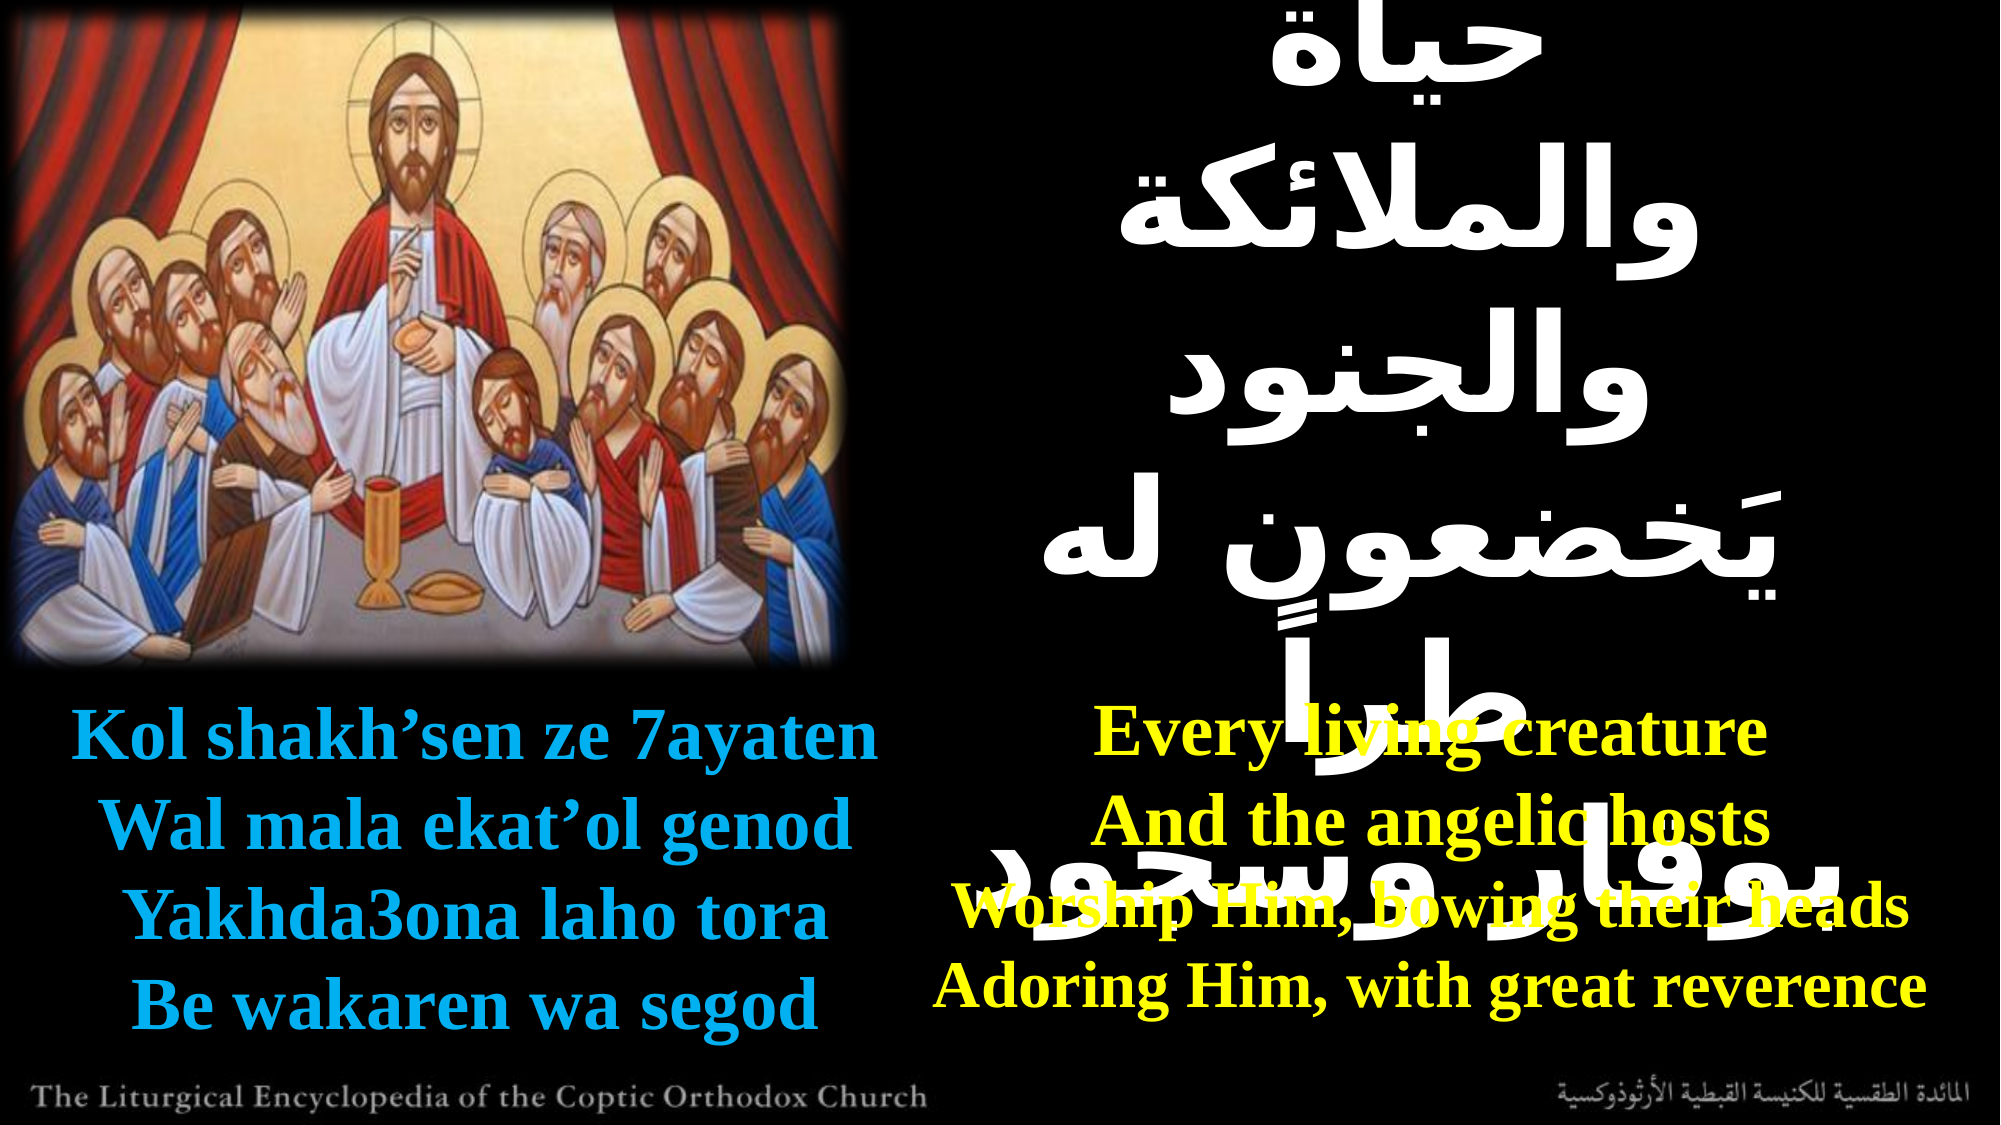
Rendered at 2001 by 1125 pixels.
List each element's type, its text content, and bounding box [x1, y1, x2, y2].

text_box Every living creature And the angelic hosts Worship Him, bowing their heads Adoring Him, with great reverence [894, 673, 1968, 1076]
text_box كل شخص ذى حياة والملائكة والجنود يَخضعون له طراً بوقار وسجود [874, 0, 1948, 677]
text_box Kol shakh’sen ze 7ayaten Wal mala ekat’ol genod Yakhda3ona laho tora Be wakaren wa segod [17, 677, 934, 1039]
picture [0, 0, 2000, 1125]
